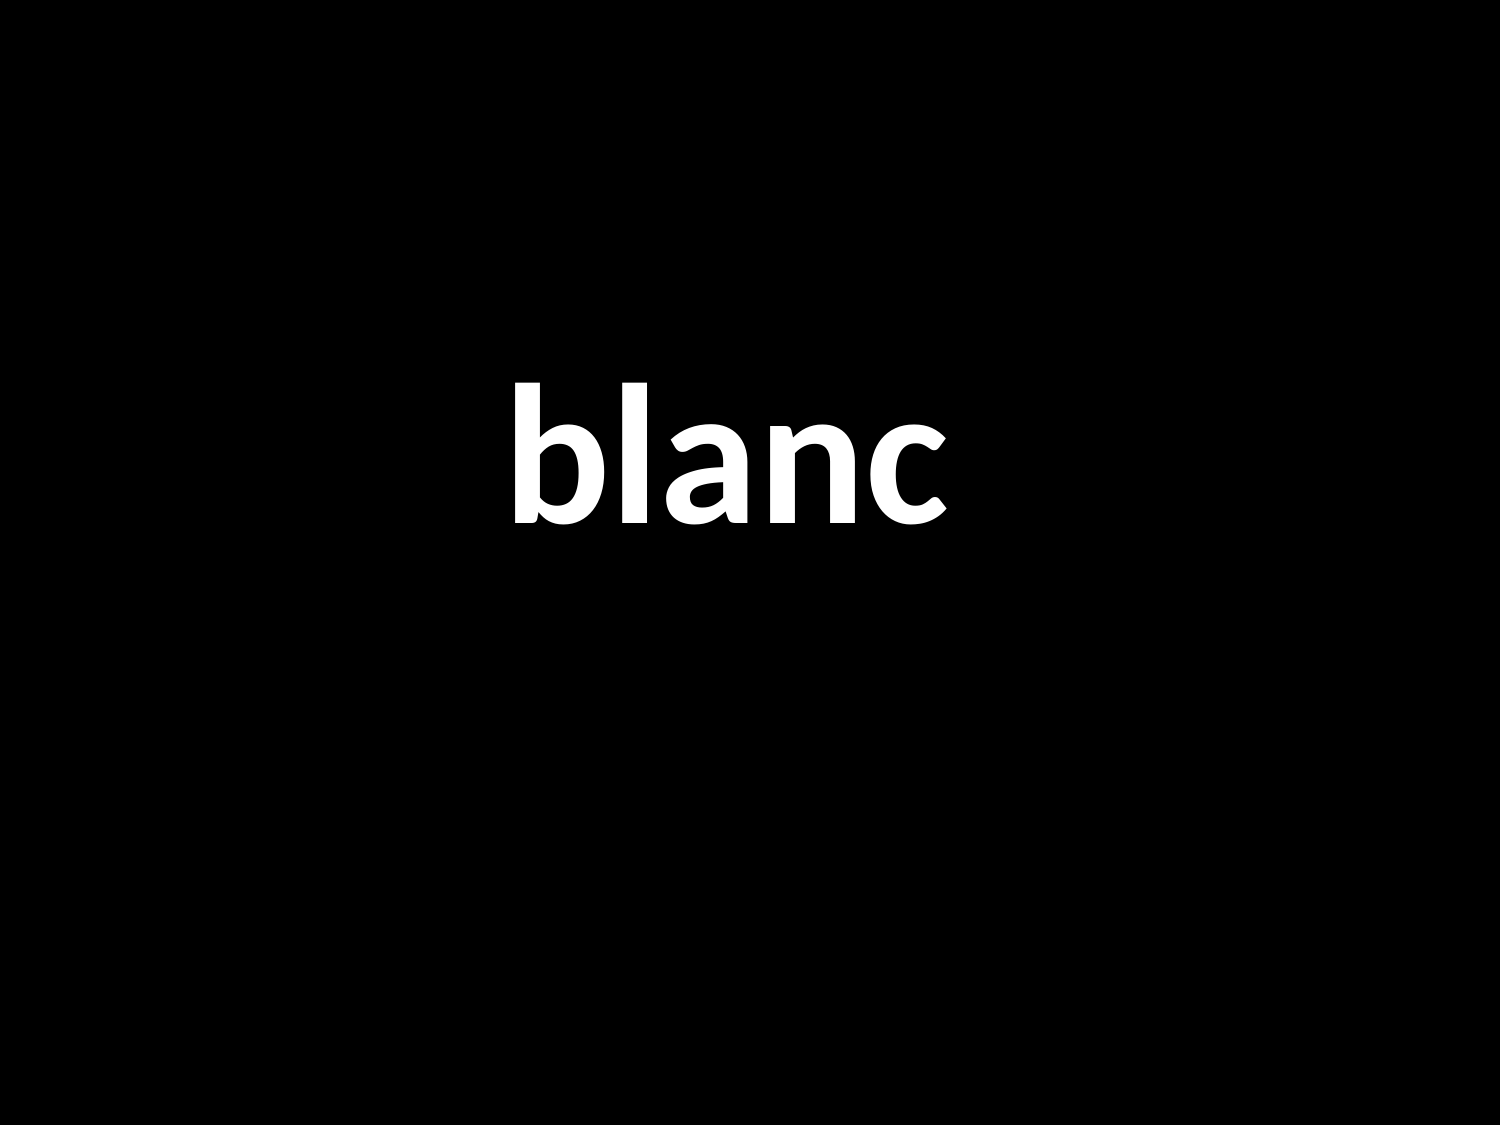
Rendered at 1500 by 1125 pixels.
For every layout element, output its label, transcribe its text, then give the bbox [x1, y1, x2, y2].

text_box blanc [222, 316, 1231, 572]
